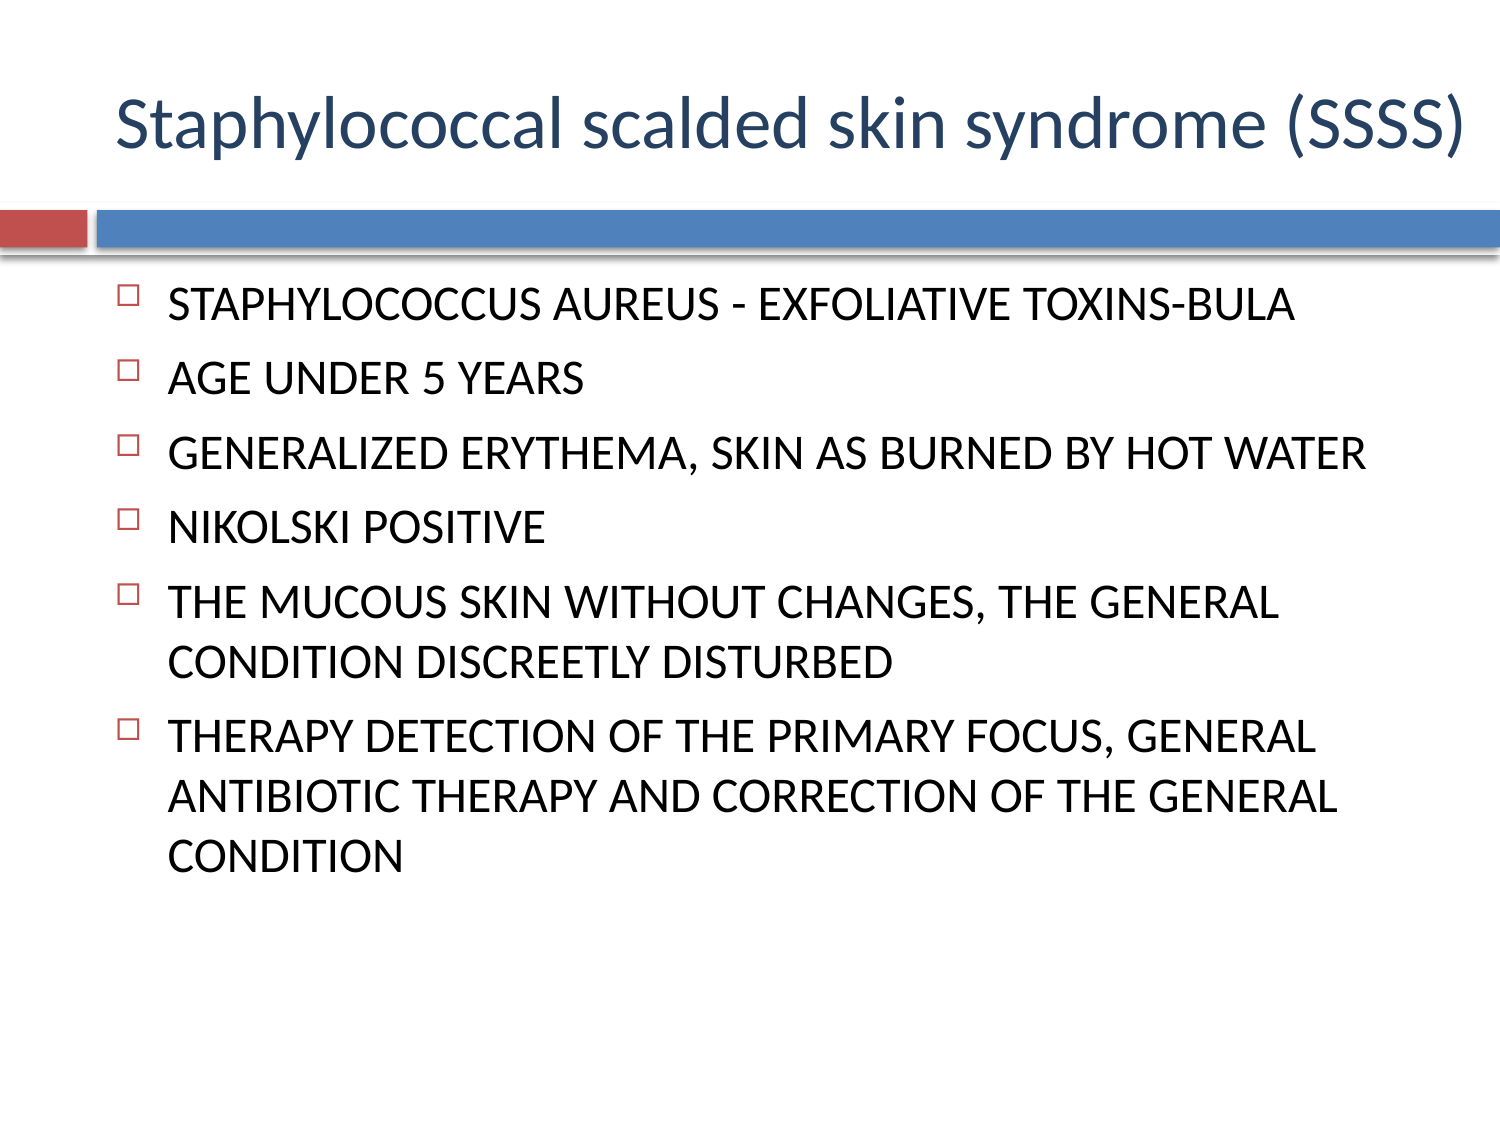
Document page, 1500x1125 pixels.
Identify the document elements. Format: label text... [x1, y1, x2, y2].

list STAPHYLOCOCCUS AUREUS - EXFOLIATIVE TOXINS-BULA AGE UNDER 5 YEARS GENERALIZED ERYTHEMA, SKIN AS BURNED BY HOT WATER NIKOLSKI POSITIVE THE MUCOUS SKIN WITHOUT CHANGES, THE GENERAL CONDITION DISCREETLY DISTURBED THERAPY DETECTION OF THE PRIMARY FOCUS, GENERAL ANTIBIOTIC THERAPY AND CORRECTION OF THE GENERAL CONDITION [100, 262, 1438, 1000]
title Staphylococcal scalded skin syndrome (SSSS) [100, 37, 1500, 200]
